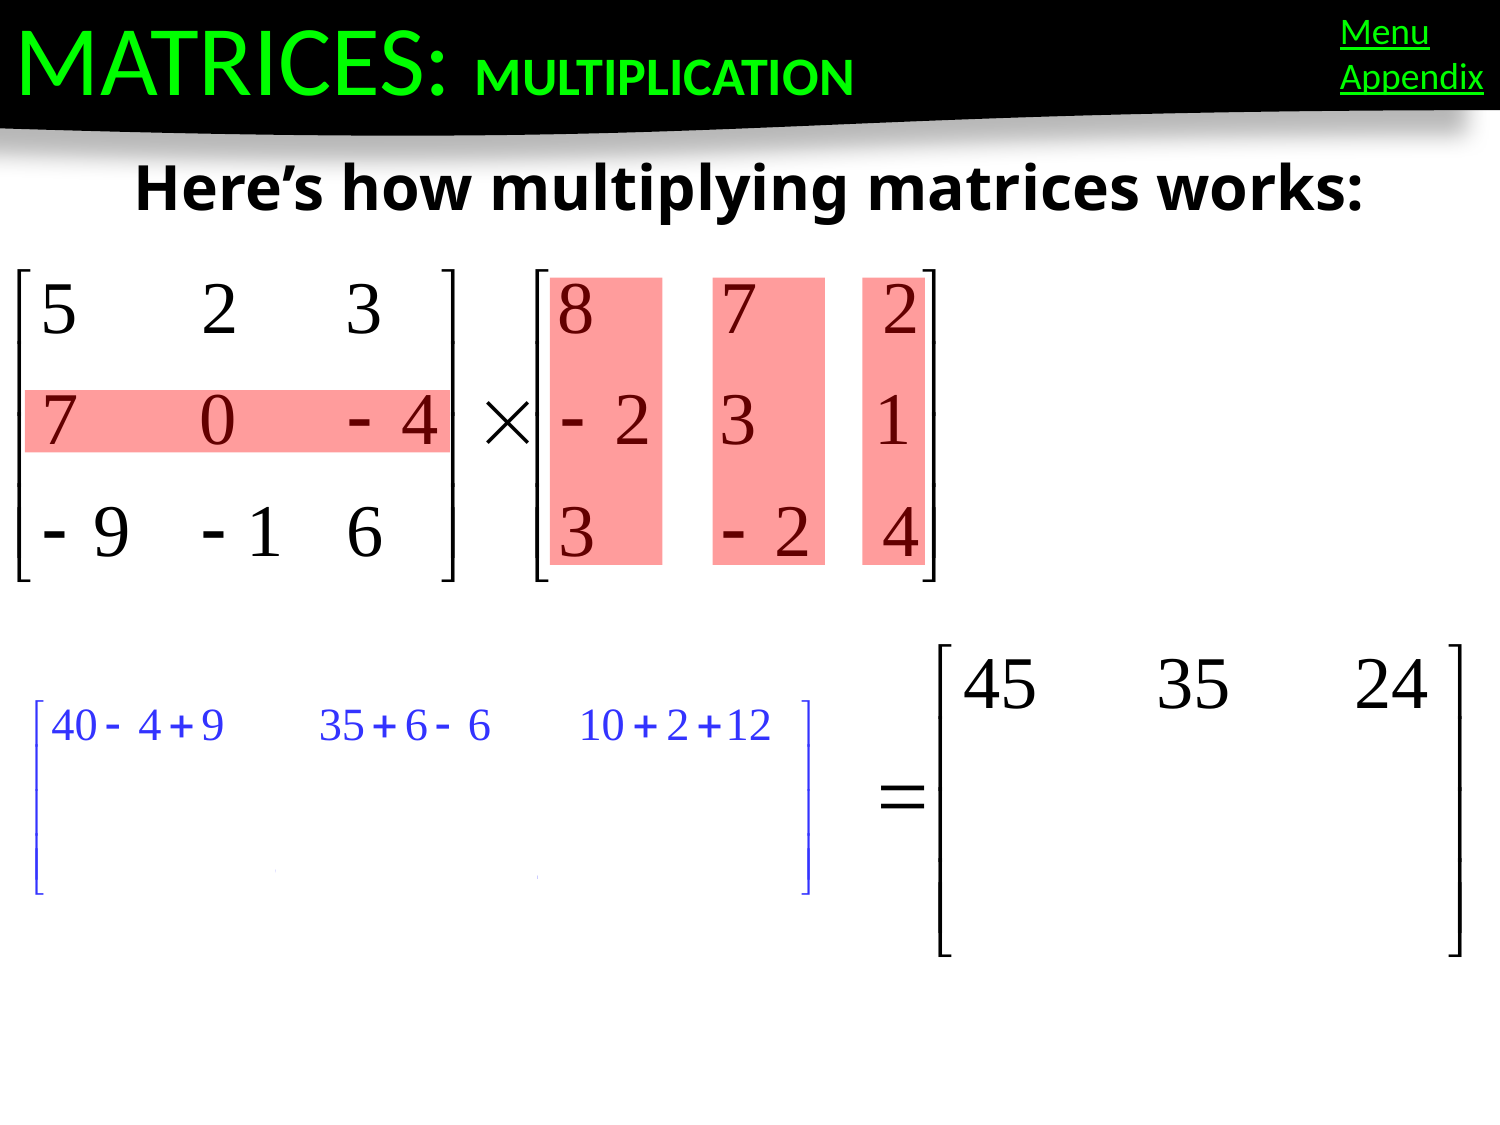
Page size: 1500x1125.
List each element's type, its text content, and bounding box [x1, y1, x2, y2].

text_box Here’s how multiplying matrices works: [0, 140, 1500, 230]
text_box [862, 627, 1490, 976]
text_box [24, 689, 829, 907]
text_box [0, 252, 963, 601]
text_box Menu Appendix [1324, 0, 1499, 105]
text_box MATRICES: MULTIPLICATION [0, 0, 1500, 138]
